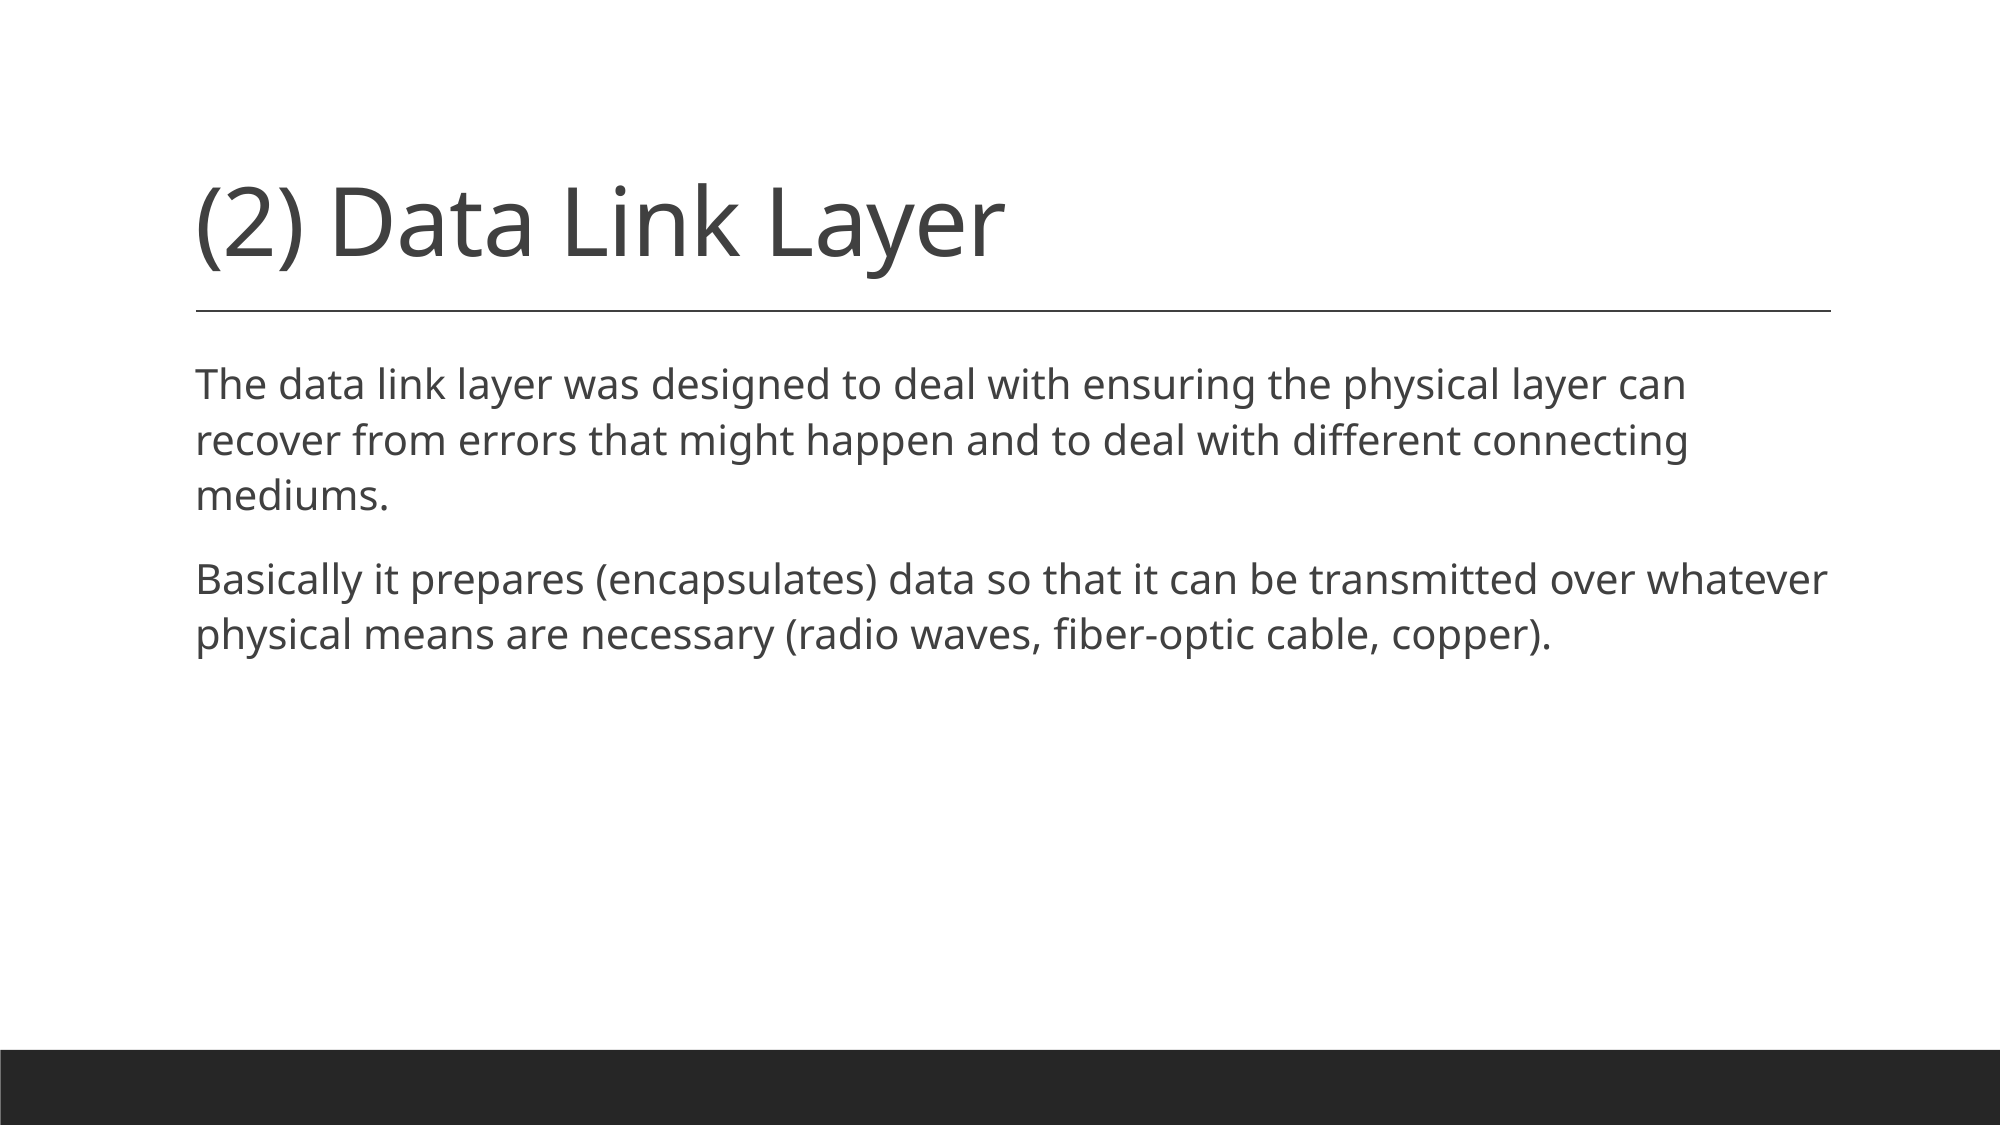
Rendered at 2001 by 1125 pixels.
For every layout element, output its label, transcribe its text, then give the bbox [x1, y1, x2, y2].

list The data link layer was designed to deal with ensuring the physical layer can recover from errors that might happen and to deal with different connecting mediums. Basically it prepares (encapsulates) data so that it can be transmitted over whatever physical means are necessary (radio waves, fiber-optic cable, copper). [180, 345, 1830, 963]
title (2) Data Link Layer [180, 47, 1830, 285]
